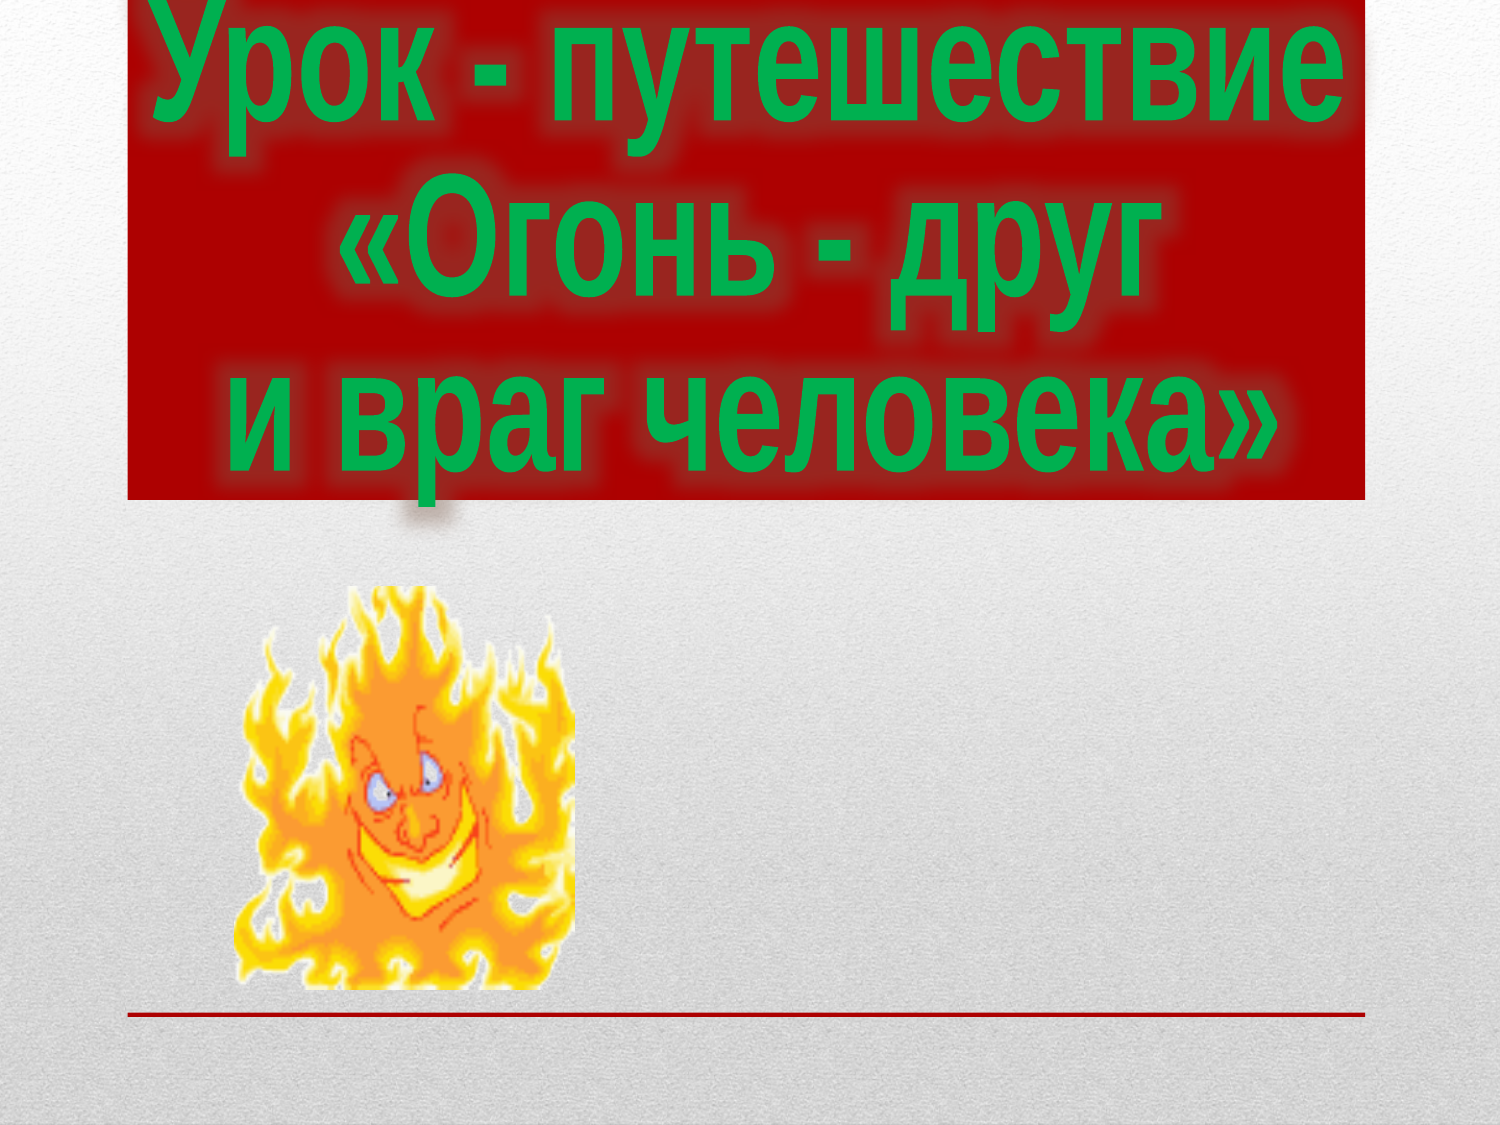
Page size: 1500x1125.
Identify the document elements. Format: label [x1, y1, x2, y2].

picture [233, 585, 575, 991]
